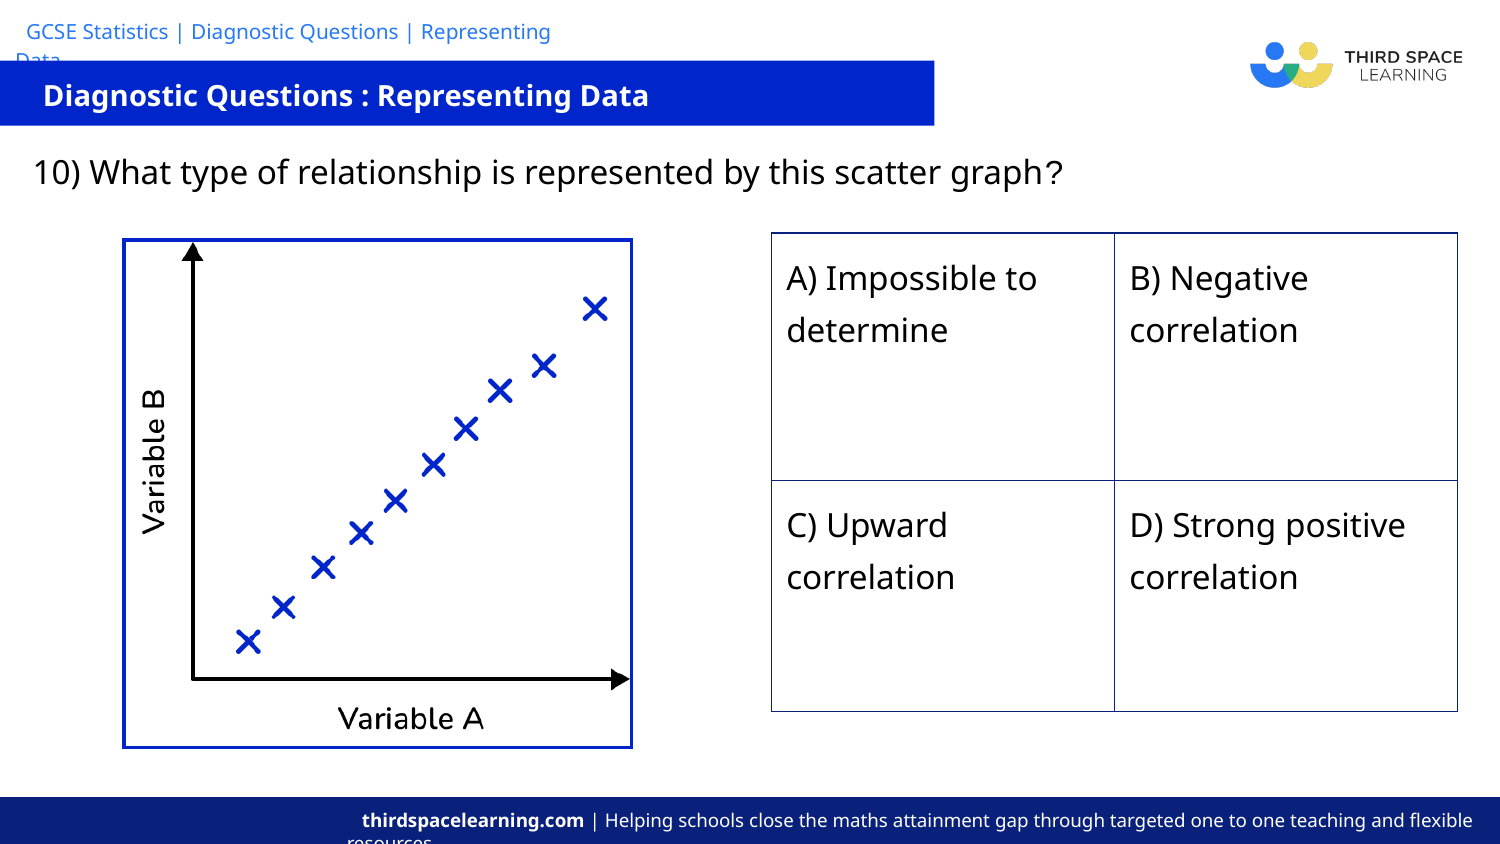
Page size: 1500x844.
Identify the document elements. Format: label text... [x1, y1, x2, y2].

table_cell D) Strong positive correlation [1115, 481, 1457, 711]
text_box Diagnostic Questions : Representing Data [27, 61, 778, 127]
table_header A) Impossible to determine [772, 234, 1114, 480]
picture [122, 238, 633, 749]
picture [1250, 33, 1465, 99]
table_cell C) Upward correlation [772, 481, 1114, 711]
table_header 10) What type of relationship is represented by this scatter graph? [19, 142, 1474, 196]
table_header B) Negative correlation [1115, 234, 1457, 480]
